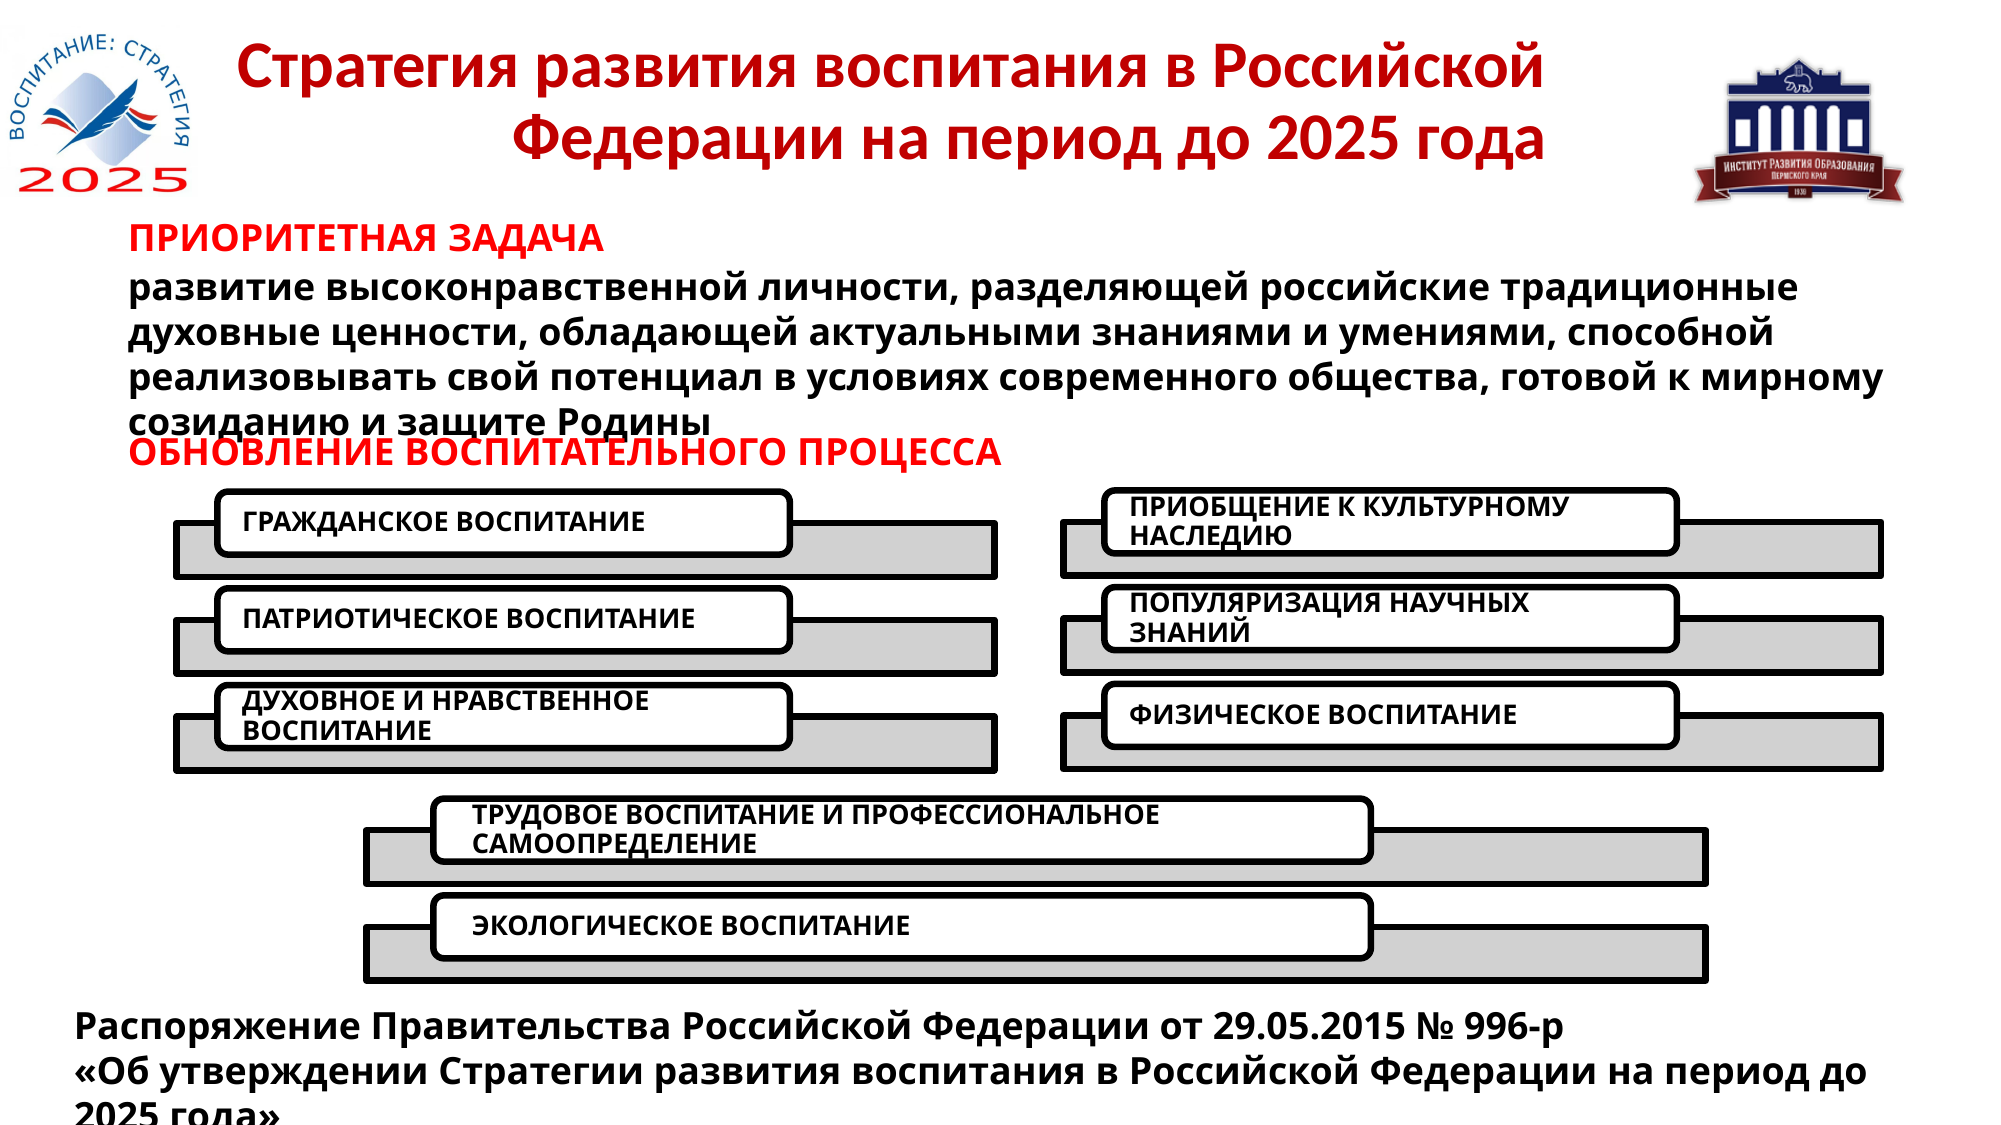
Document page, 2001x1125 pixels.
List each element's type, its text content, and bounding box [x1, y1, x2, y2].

text_box ОБНОВЛЕНИЕ ВОСПИТАТЕЛЬНОГО ПРОЦЕССА [113, 420, 1085, 481]
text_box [1063, 480, 1882, 779]
picture [0, 25, 199, 197]
text_box ПРИОРИТЕТНАЯ ЗАДАЧА [113, 206, 783, 255]
text_box Стратегия развития воспитания в Российской Федерации на период до 2025 года [204, 66, 1563, 137]
text_box развитие высоконравственной личности, разделяющей российские традиционные духовные ценности, обладающей актуальными знаниями и умениями, способной реализовывать свой потенциал в условиях современного общества, готовой к мирному созиданию и защите Родины [113, 255, 1920, 451]
text_box Распоряжение Правительства Российской Федерации от 29.05.2015 № 996-р «Об утверждении Стратегии развития воспитания в Российской Федерации на период до 2025 года» [58, 994, 1955, 1125]
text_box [176, 489, 995, 773]
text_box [365, 796, 1707, 983]
picture [1690, 53, 1909, 209]
